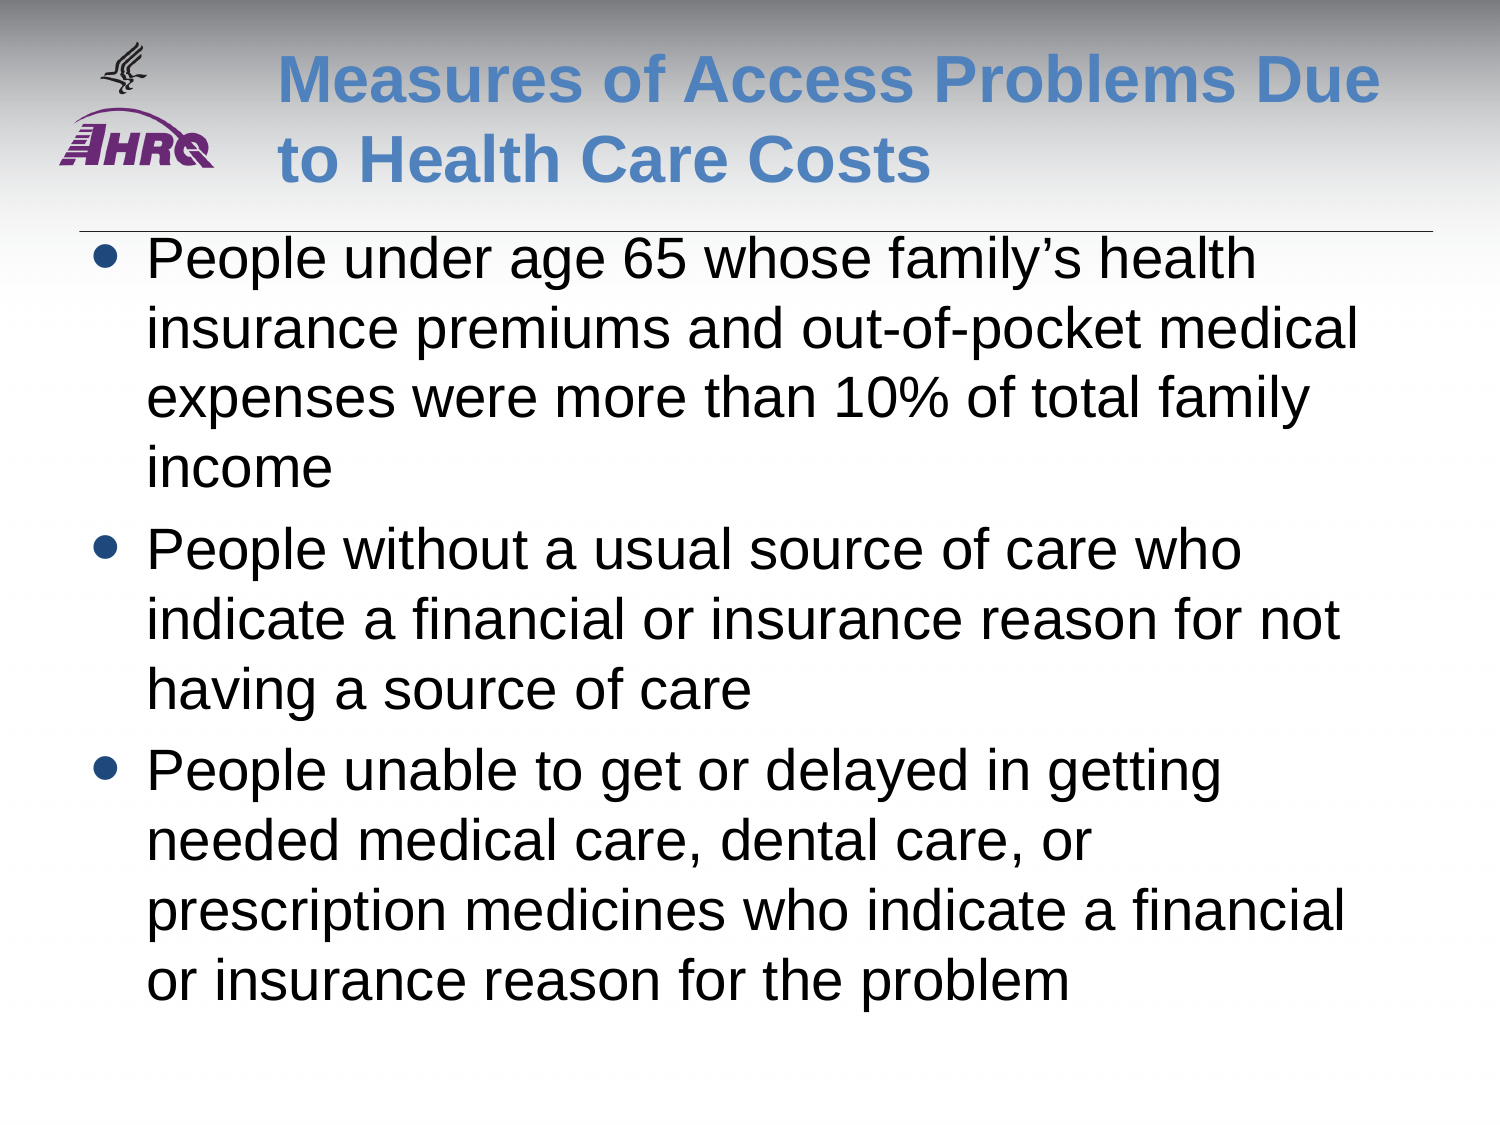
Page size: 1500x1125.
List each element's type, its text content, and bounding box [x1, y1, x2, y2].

title Measures of Access Problems Due to Health Care Costs [262, 45, 1425, 188]
picture [0, 0, 1500, 1125]
list People under age 65 whose family’s health insurance premiums and out-of-pocket medical expenses were more than 10% of total family income People without a usual source of care who indicate a financial or insurance reason for not having a source of care People unable to get or delayed in getting needed medical care, dental care, or prescription medicines who indicate a financial or insurance reason for the problem [75, 212, 1425, 1125]
